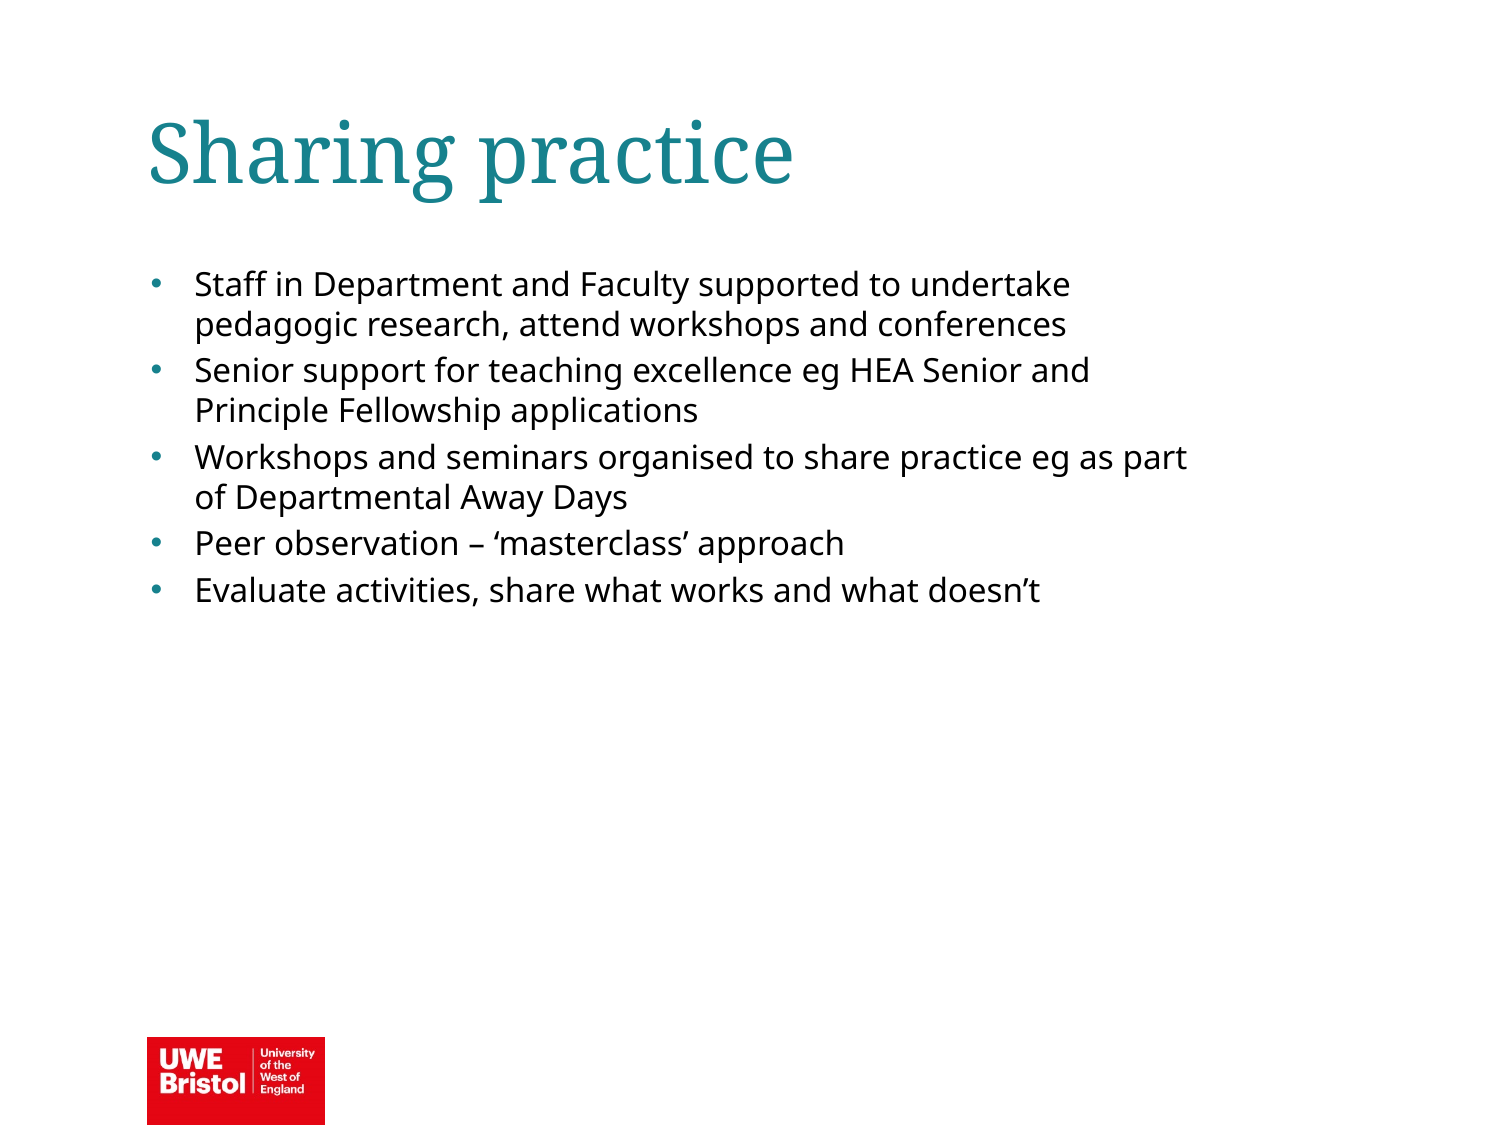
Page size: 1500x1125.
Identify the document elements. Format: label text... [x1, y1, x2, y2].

list Staff in Department and Faculty supported to undertake pedagogic research, attend workshops and conferences Senior support for teaching excellence eg HEA Senior and Principle Fellowship applications Workshops and seminars organised to share practice eg as part of Departmental Away Days Peer observation – ‘masterclass’ approach Evaluate activities, share what works and what doesn’t [135, 255, 1217, 988]
list Sharing practice [147, 113, 1217, 220]
picture [147, 1037, 325, 1125]
